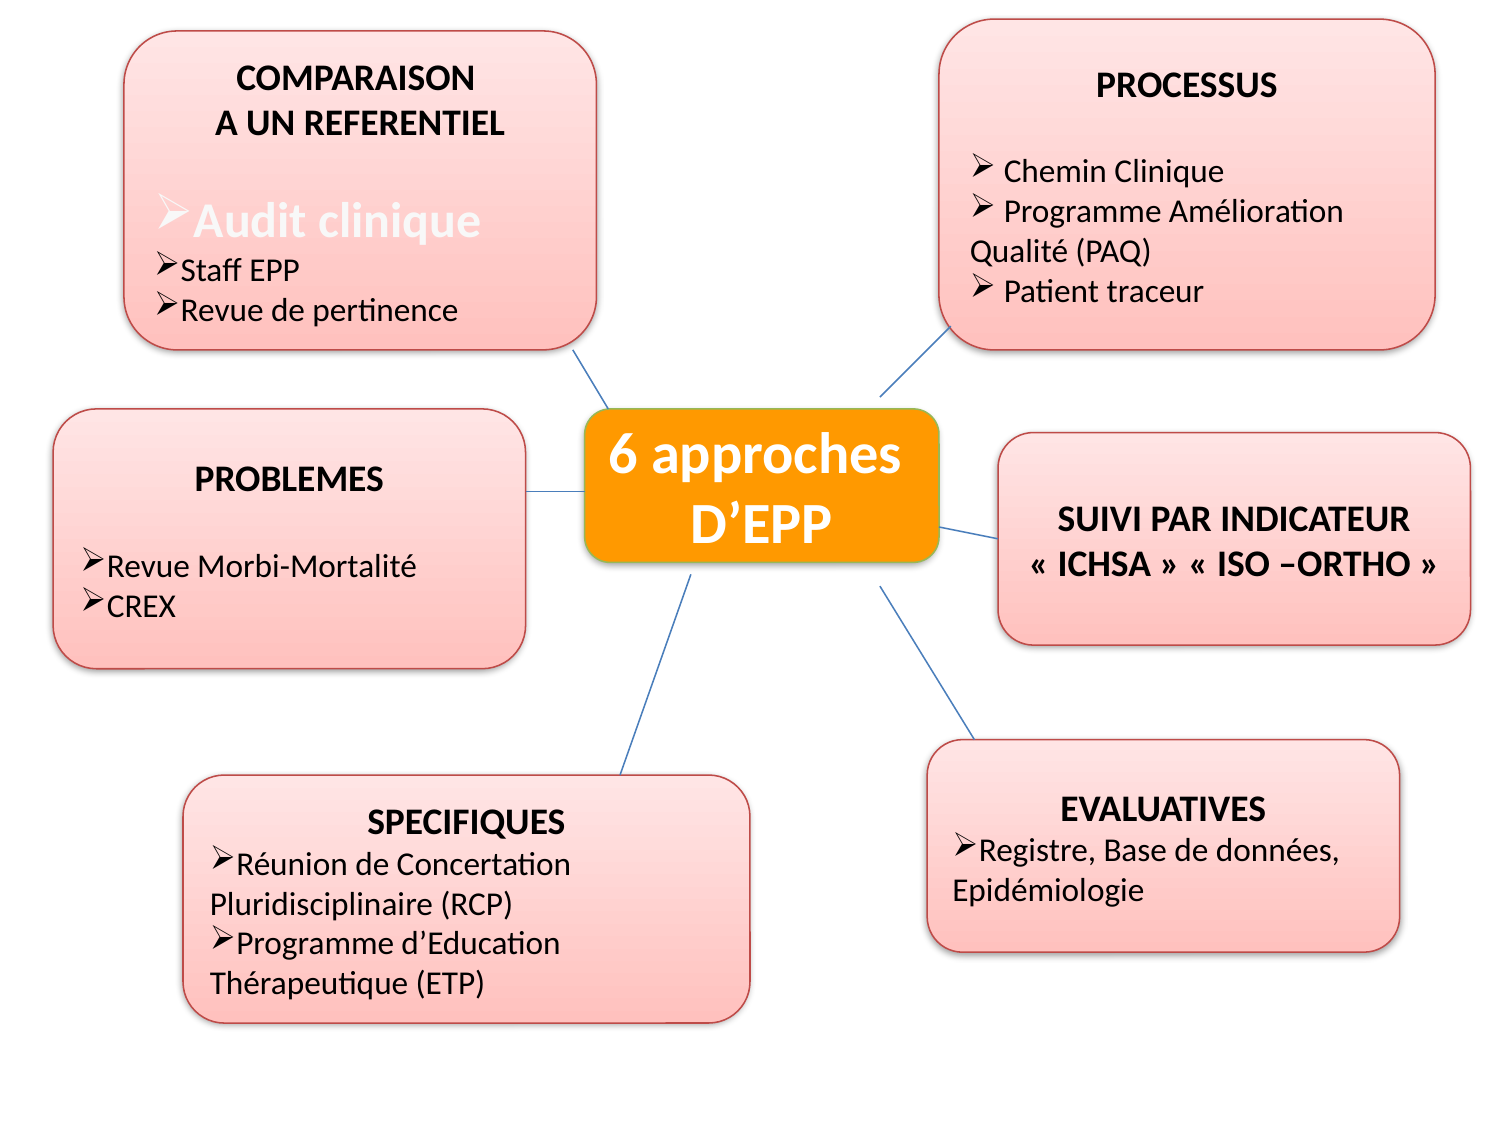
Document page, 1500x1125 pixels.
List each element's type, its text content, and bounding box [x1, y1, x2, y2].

text_box EVALUATIVES Registre, Base de données, Epidémiologie [926, 738, 1401, 953]
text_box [938, 526, 999, 540]
text_box 6 approches D’EPP [583, 408, 940, 564]
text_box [619, 573, 692, 776]
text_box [879, 585, 975, 740]
text_box PROCESSUS Chemin Clinique Programme Amélioration Qualité (PAQ) Patient traceur [938, 18, 1436, 351]
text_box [572, 349, 609, 410]
text_box SPECIFIQUES Réunion de Concertation Pluridisciplinaire (RCP) Programme d’Education Thérapeutique (ETP) [182, 774, 751, 1024]
text_box SUIVI PAR INDICATEUR « ICHSA » « ISO –ORTHO » [997, 431, 1472, 646]
text_box PROBLEMES Revue Morbi-Mortalité CREX [52, 408, 527, 670]
text_box COMPARAISON A UN REFERENTIEL Audit clinique Staff EPP Revue de pertinence [123, 30, 598, 351]
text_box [879, 325, 951, 398]
